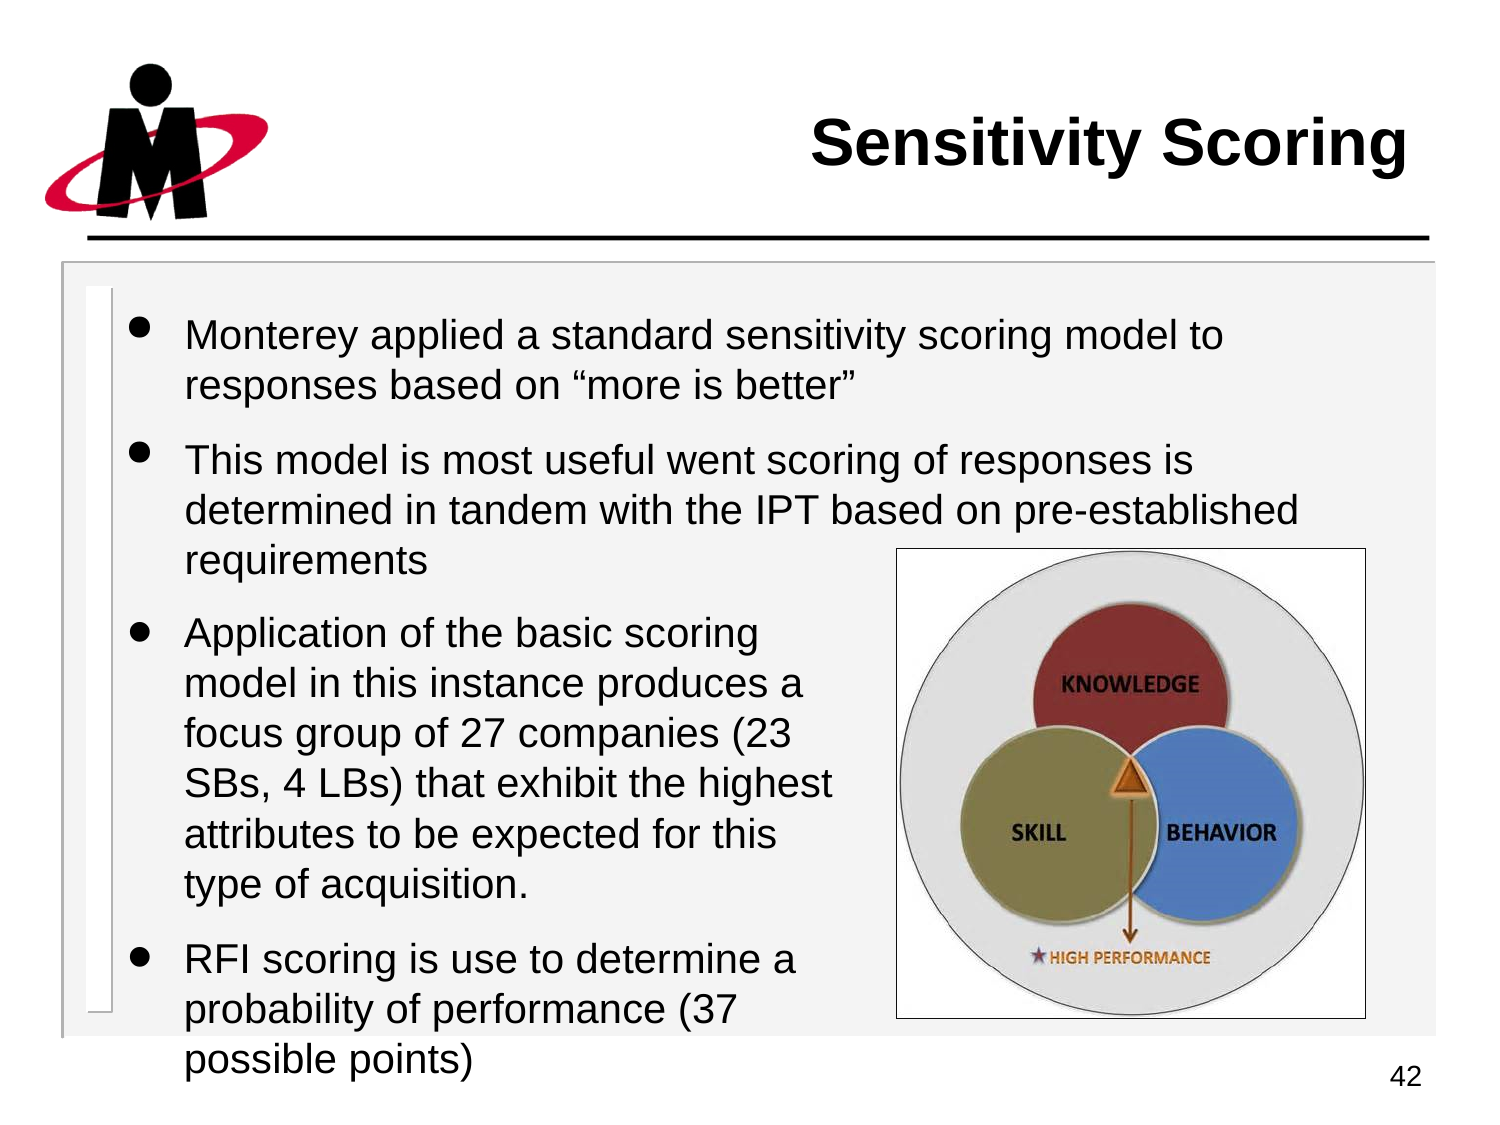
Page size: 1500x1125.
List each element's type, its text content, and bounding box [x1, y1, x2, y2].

picture [27, 44, 283, 251]
picture [896, 548, 1367, 1020]
slide_number 42 [1124, 1036, 1438, 1113]
list Monterey applied a standard sensitivity scoring model to responses based on “more is better” This model is most useful went scoring of responses is determined in tandem with the IPT based on pre-established requirements [112, 299, 1396, 592]
text_box Application of the basic scoring model in this instance produces a focus group of 27 companies (23 SBs, 4 LBs) that exhibit the highest attributes to be expected for this type of acquisition. RFI scoring is use to determine a probability of performance (37 possible points) [112, 598, 863, 1089]
title Sensitivity Scoring [367, 44, 1426, 233]
